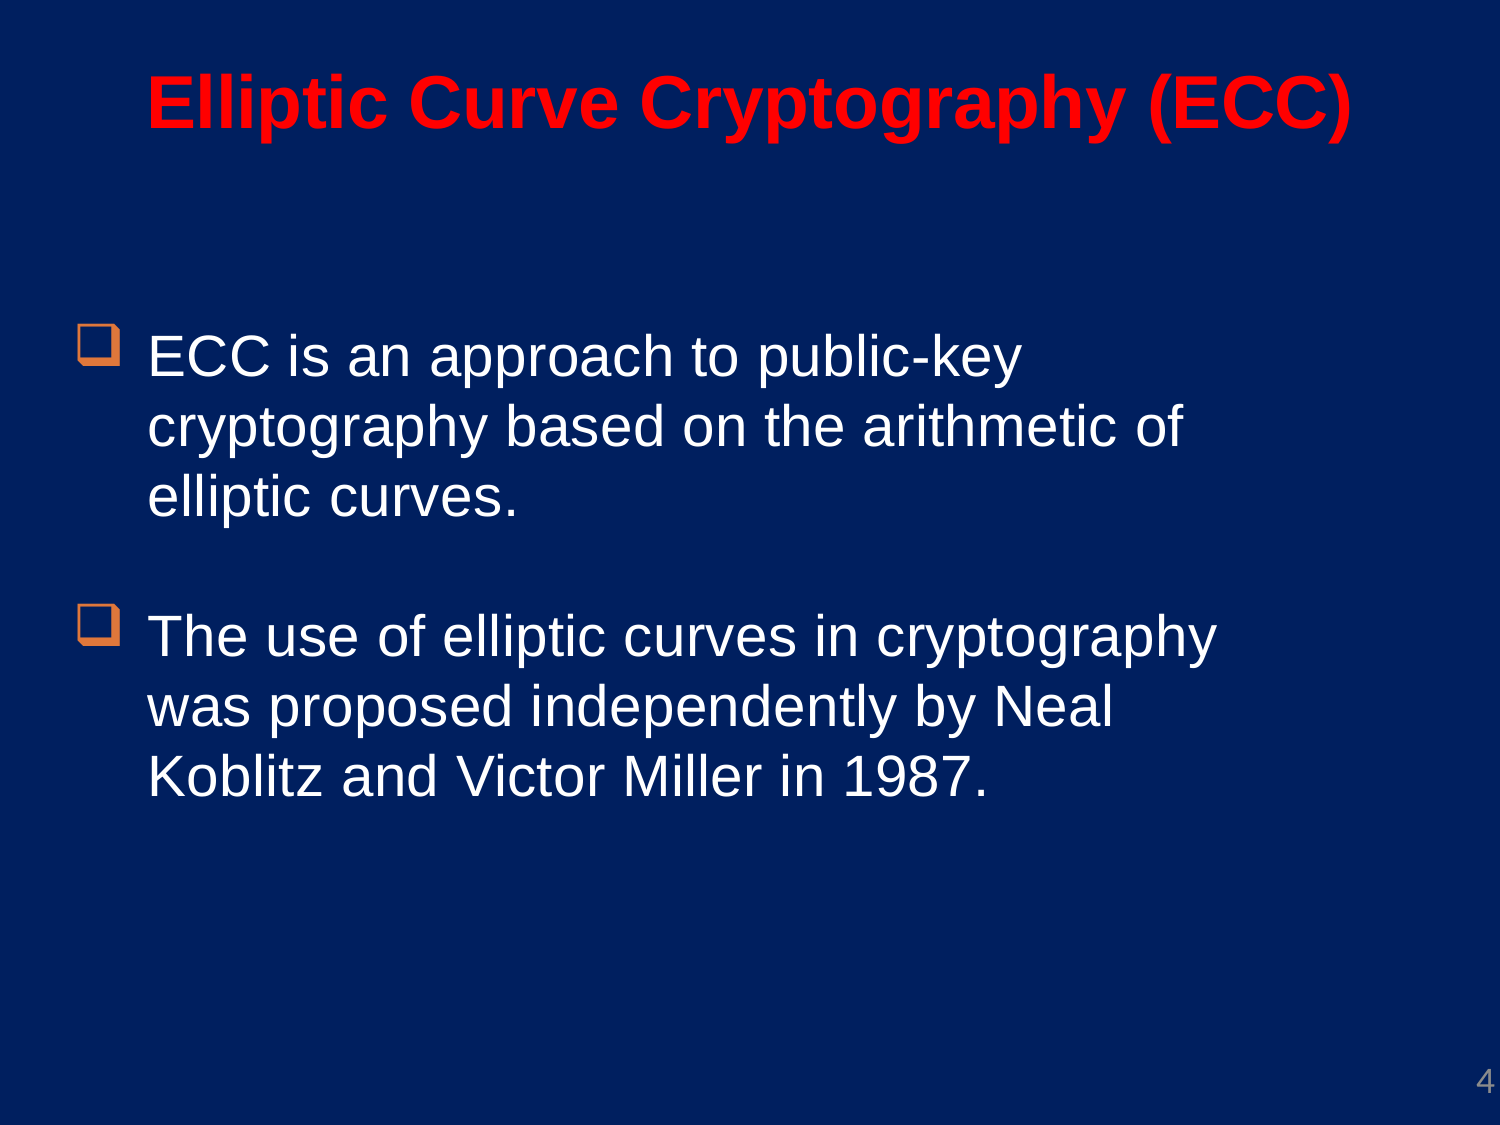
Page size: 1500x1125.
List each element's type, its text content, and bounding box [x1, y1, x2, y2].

text_box ECC is an approach to public-key cryptography based on the arithmetic of elliptic curves. The use of elliptic curves in cryptography was proposed independently by Neal Koblitz and Victor Miller in 1987. [70, 255, 1438, 808]
text_box 4 [1432, 1056, 1495, 1102]
title Elliptic Curve Cryptography (ECC) [44, 53, 1456, 145]
